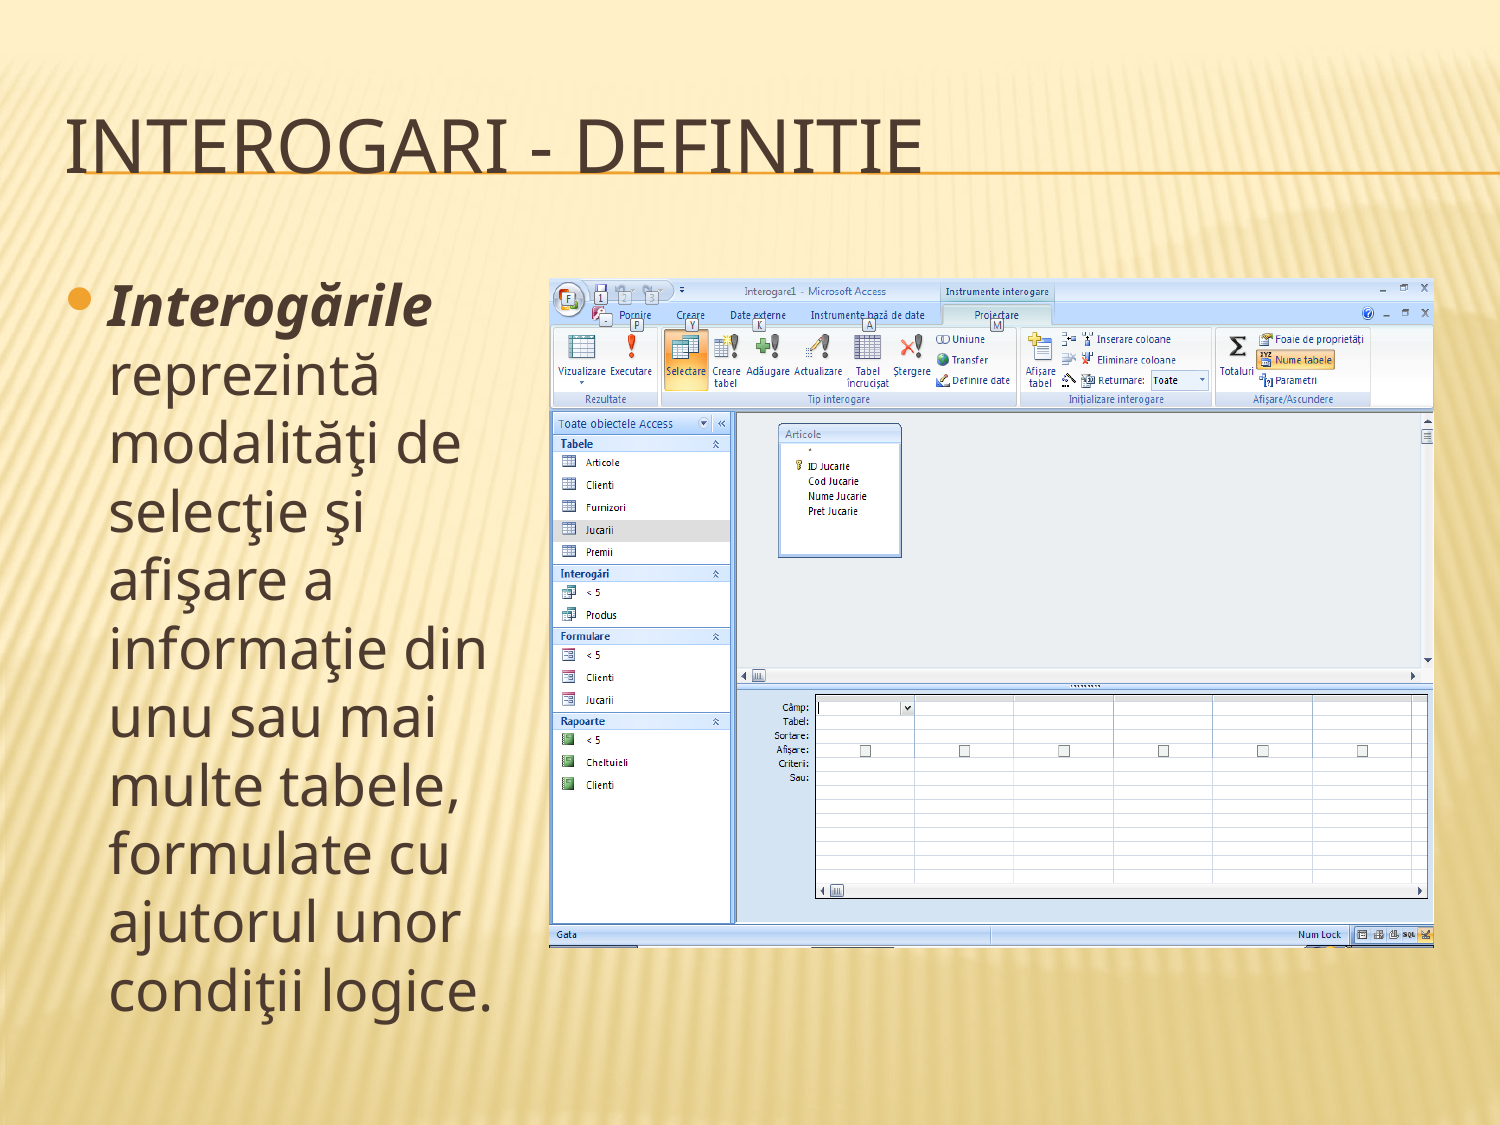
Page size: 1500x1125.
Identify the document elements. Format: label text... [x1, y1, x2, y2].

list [548, 278, 1434, 948]
list Interogările reprezintă modalităţi de selecţie şi afişare a informaţie din unu sau mai multe tabele, formulate cu ajutorul unor condiţii logice. [50, 262, 550, 1038]
title Interogari - definitie [49, 75, 1475, 213]
